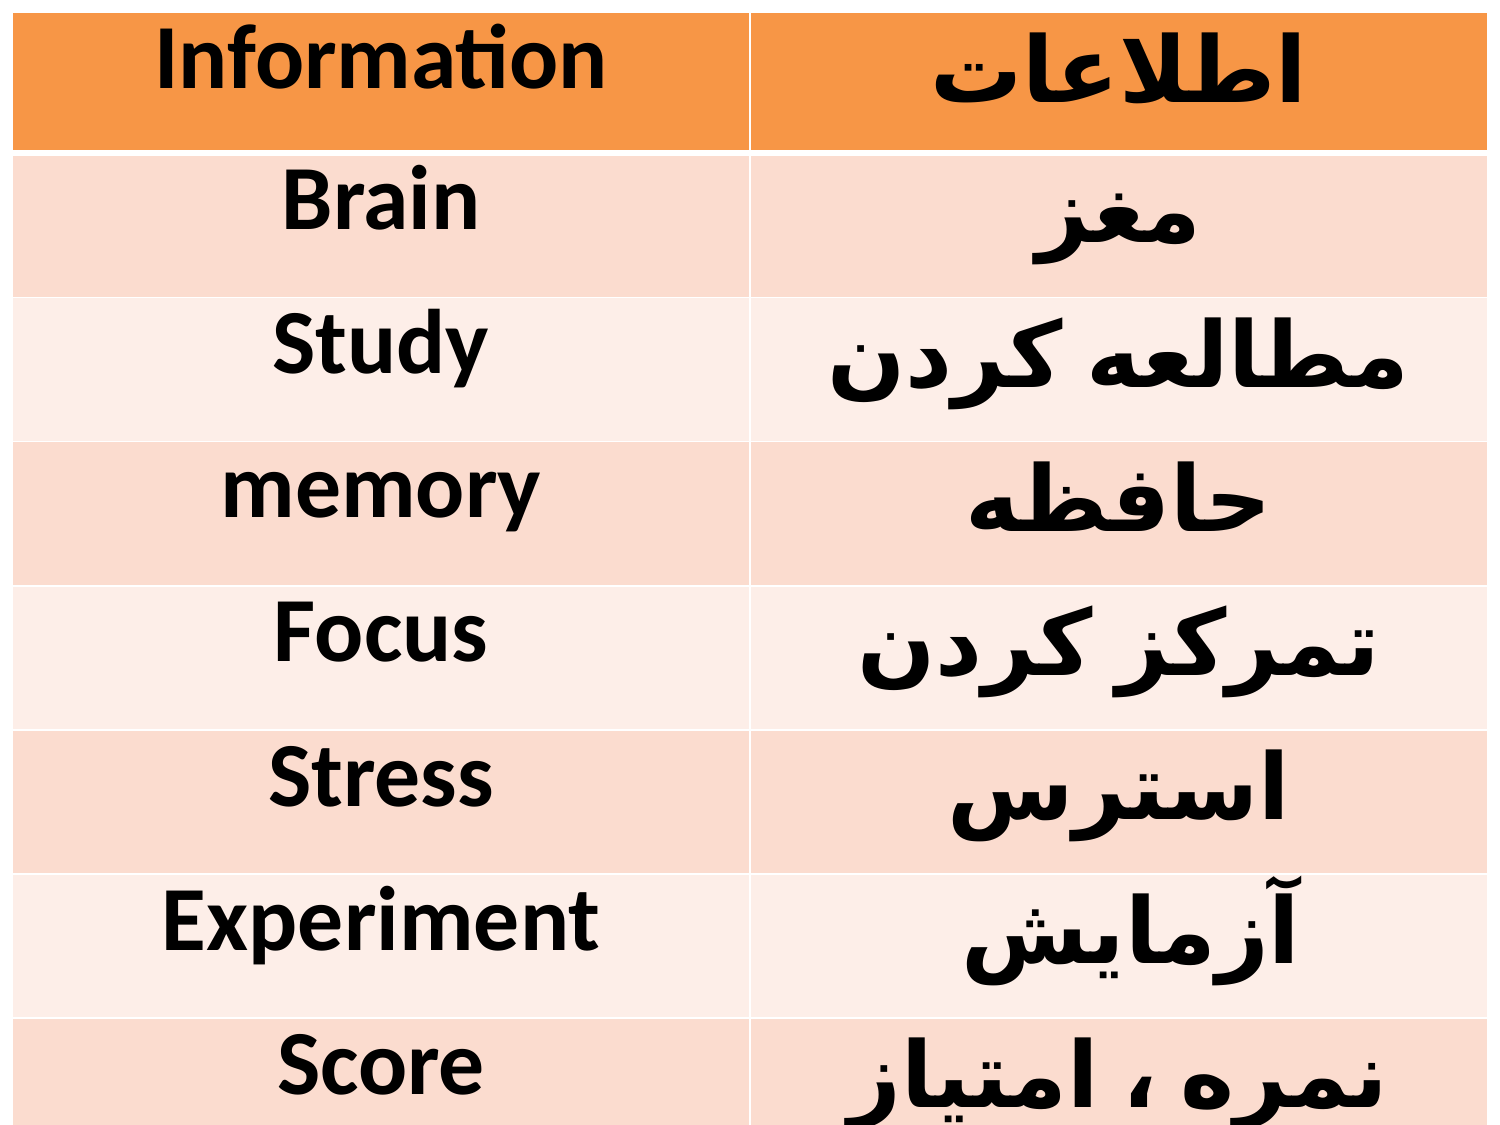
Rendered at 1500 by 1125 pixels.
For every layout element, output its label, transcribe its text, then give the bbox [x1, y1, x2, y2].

table_cell مطالعه کردن [751, 298, 1487, 441]
table_cell آزمایش [751, 875, 1487, 1017]
table_cell مغز [751, 156, 1487, 297]
table_cell Study [13, 298, 749, 441]
table_cell Brain [13, 156, 749, 297]
table_cell memory [13, 442, 749, 585]
table_header اطلاعات [751, 13, 1487, 150]
table_cell Stress [13, 731, 749, 873]
table_cell حافظه [751, 442, 1487, 585]
table_cell تمرکز کردن [751, 587, 1487, 729]
table_cell Experiment [13, 875, 749, 1017]
table_cell Score [13, 1019, 749, 1125]
table_header Information [13, 13, 749, 150]
table_cell Focus [13, 587, 749, 729]
table_cell نمره ، امتیاز [751, 1019, 1487, 1125]
table_cell استرس [751, 731, 1487, 873]
